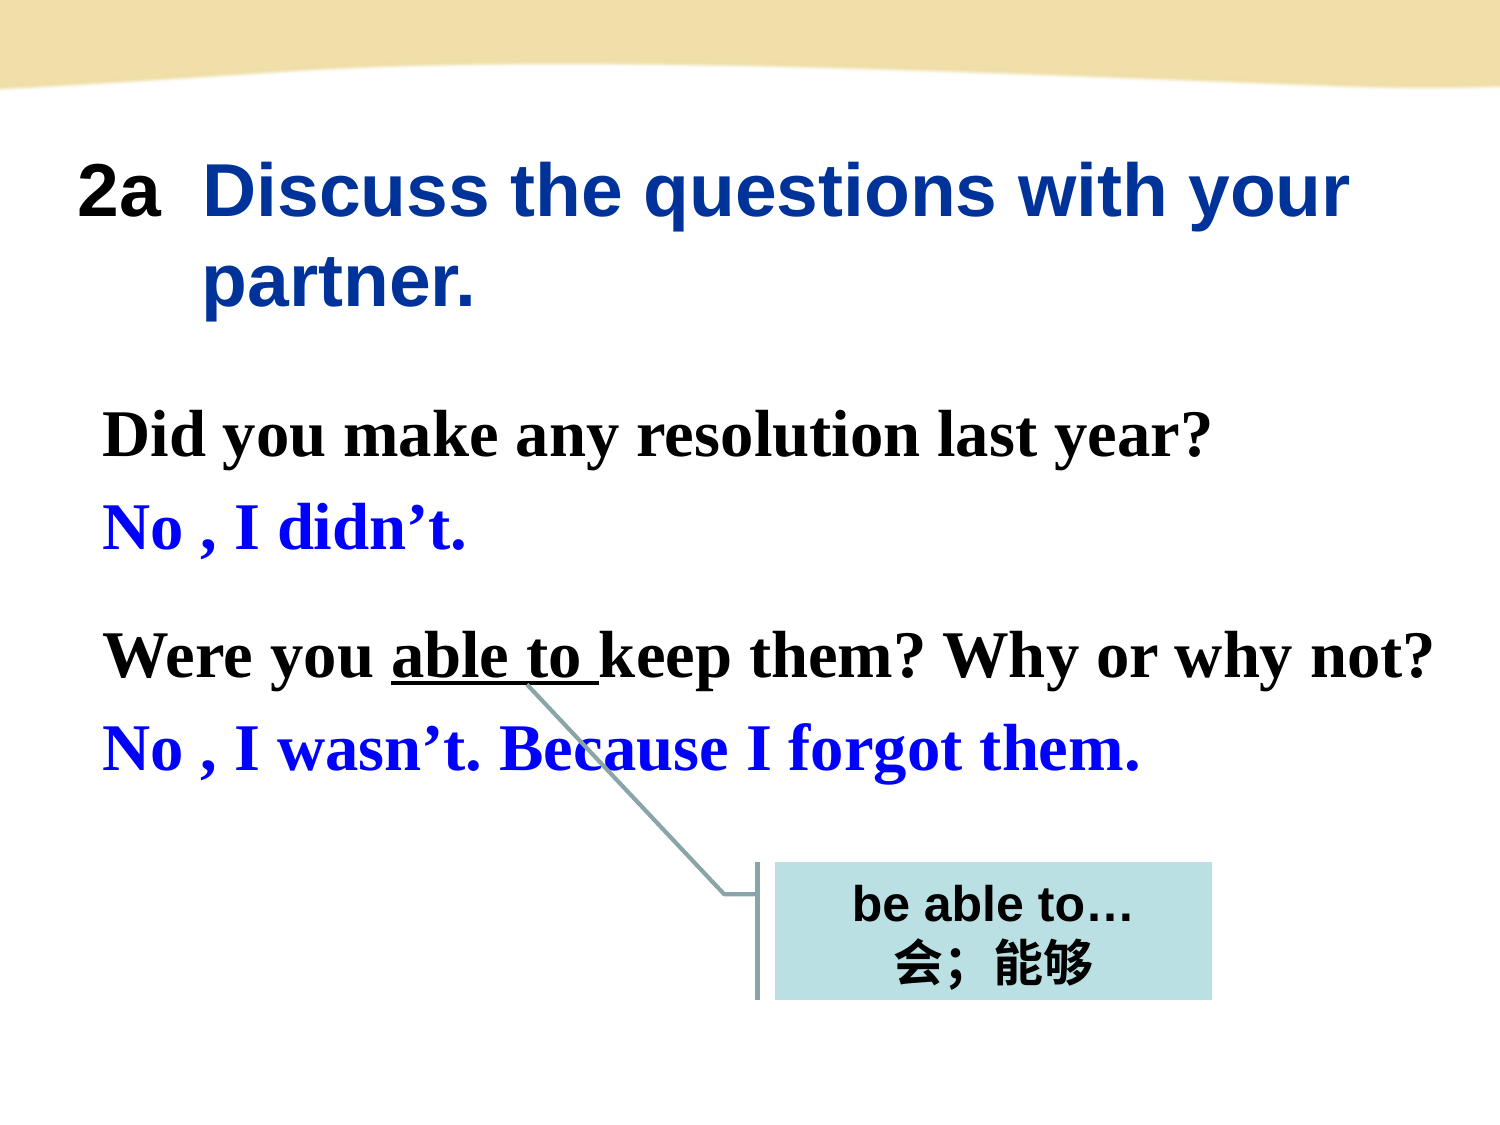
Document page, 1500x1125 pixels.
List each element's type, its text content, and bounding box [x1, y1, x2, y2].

text_box be able to… 会；能够 [525, 682, 760, 1000]
picture [0, 0, 1500, 1125]
text_box be able to… 会；能够 [775, 862, 1212, 1000]
title 2a Discuss the questions with your partner. [62, 137, 1413, 325]
list Did you make any resolution last year? No , I didn’t. Were you able to keep them? Why or why not? No , I wasn’t. Because I forgot them. [87, 382, 1500, 1125]
